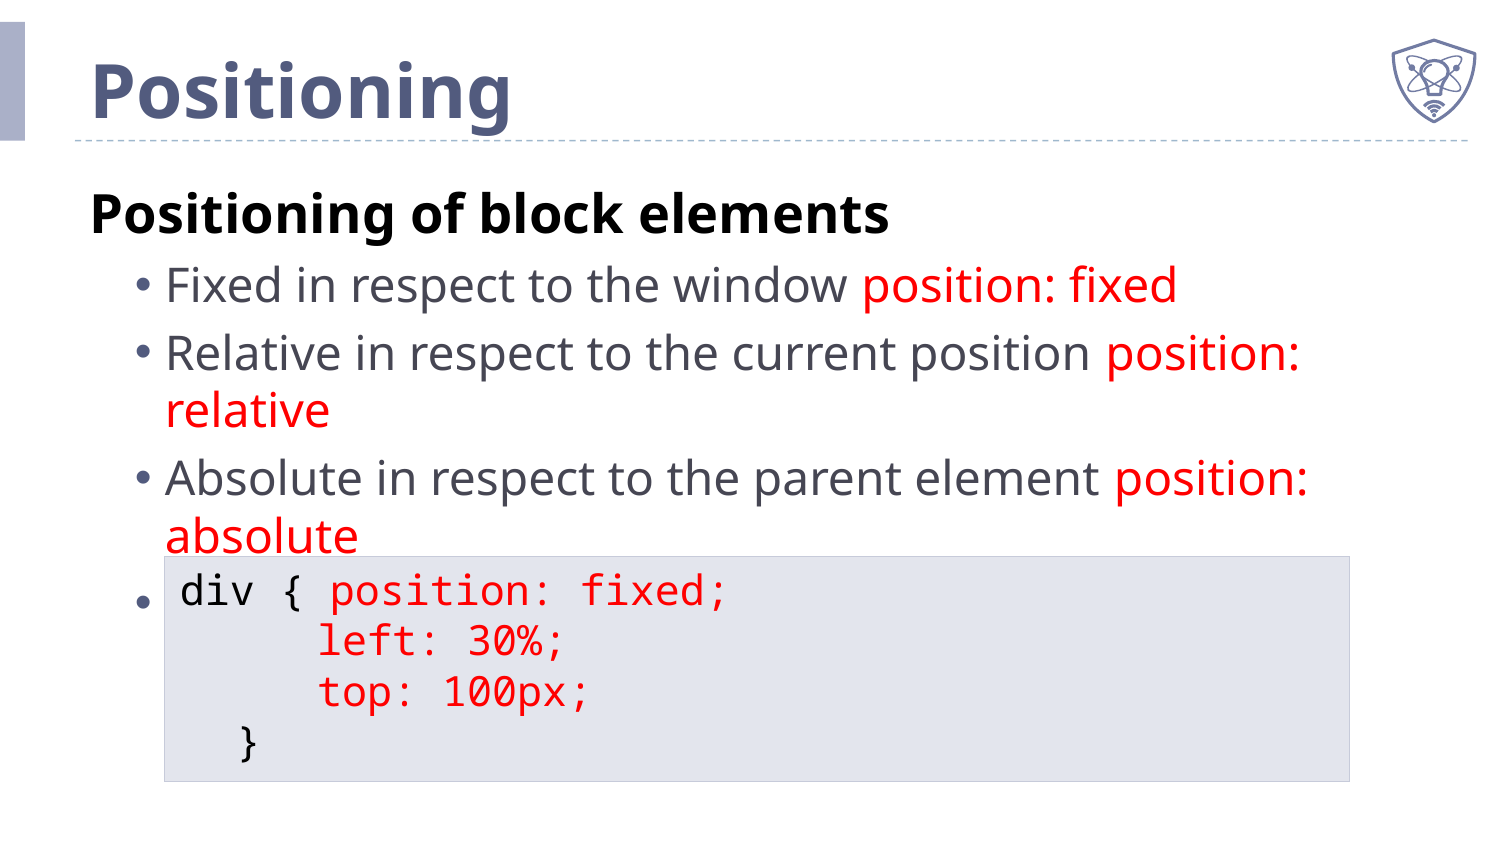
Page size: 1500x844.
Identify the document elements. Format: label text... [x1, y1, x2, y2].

text_box div { position: fixed; left: 30%; top: 100px; } [164, 556, 1350, 782]
title Positioning [75, 18, 1475, 141]
list Positioning of block elements Fixed in respect to the window position: fixed Relative in respect to the current position position: relative Absolute in respect to the parent element position: absolute Specific location defined by properties top and left [75, 171, 1475, 835]
